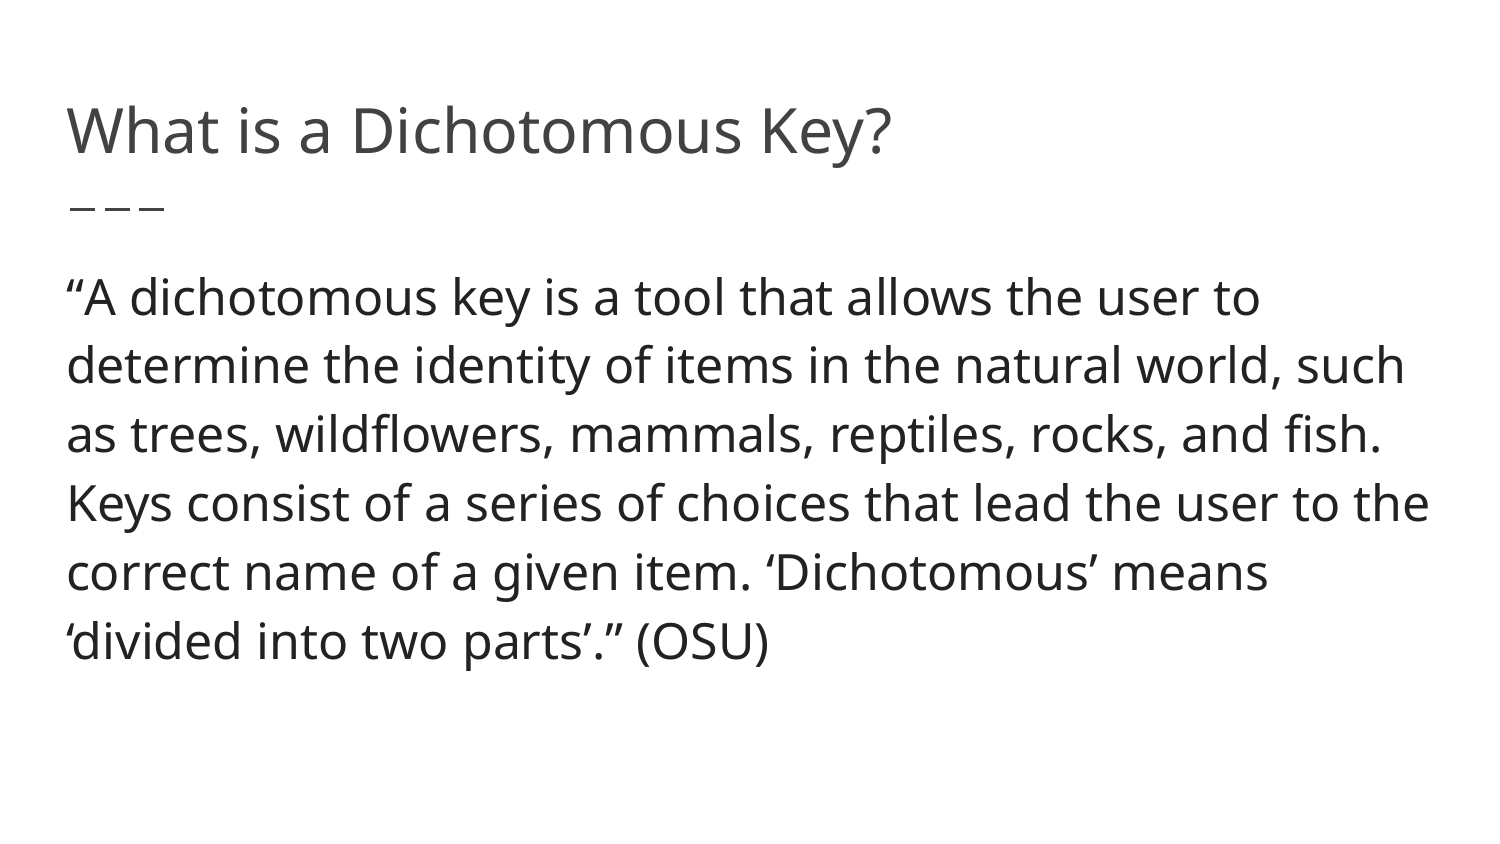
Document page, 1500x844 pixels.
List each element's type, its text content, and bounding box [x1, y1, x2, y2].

list “A dichotomous key is a tool that allows the user to determine the identity of items in the natural world, such as trees, wildflowers, mammals, reptiles, rocks, and fish. Keys consist of a series of choices that lead the user to the correct name of a given item. ‘Dichotomous’ means ‘divided into two parts’.” (OSU) [51, 240, 1449, 750]
title What is a Dichotomous Key? [51, 61, 1449, 182]
